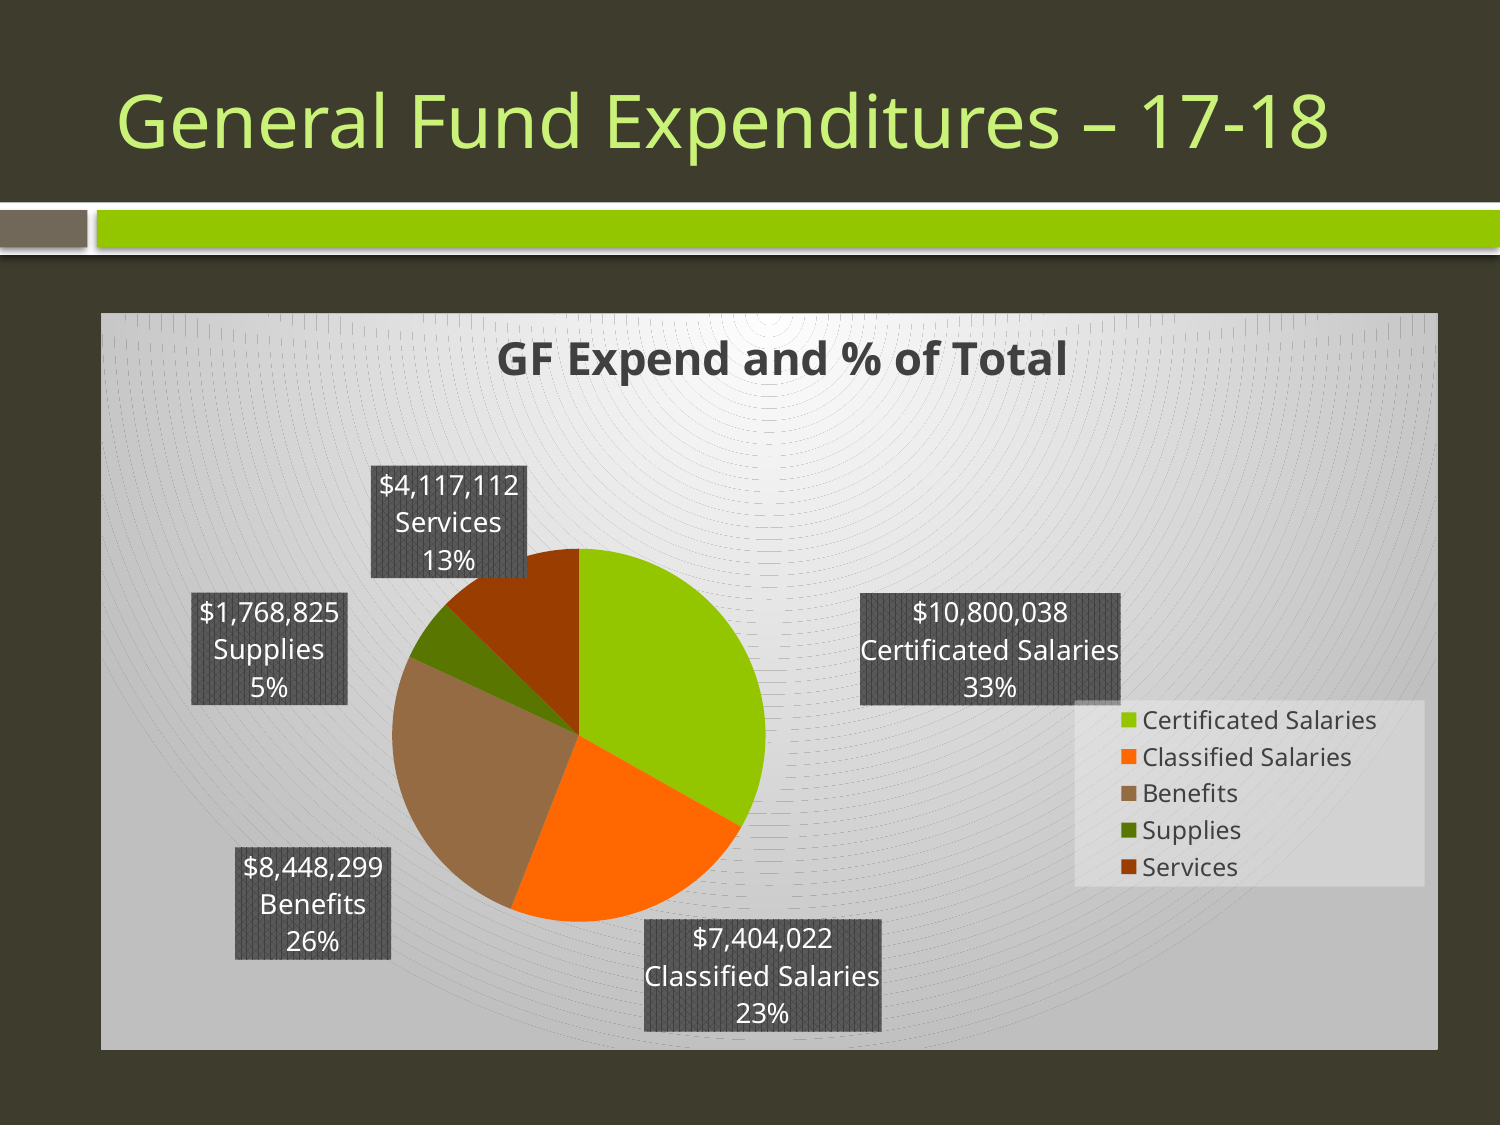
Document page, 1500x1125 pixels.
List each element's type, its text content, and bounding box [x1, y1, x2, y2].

title General Fund Expenditures – 17-18 [100, 37, 1438, 200]
chart [100, 312, 1439, 1051]
